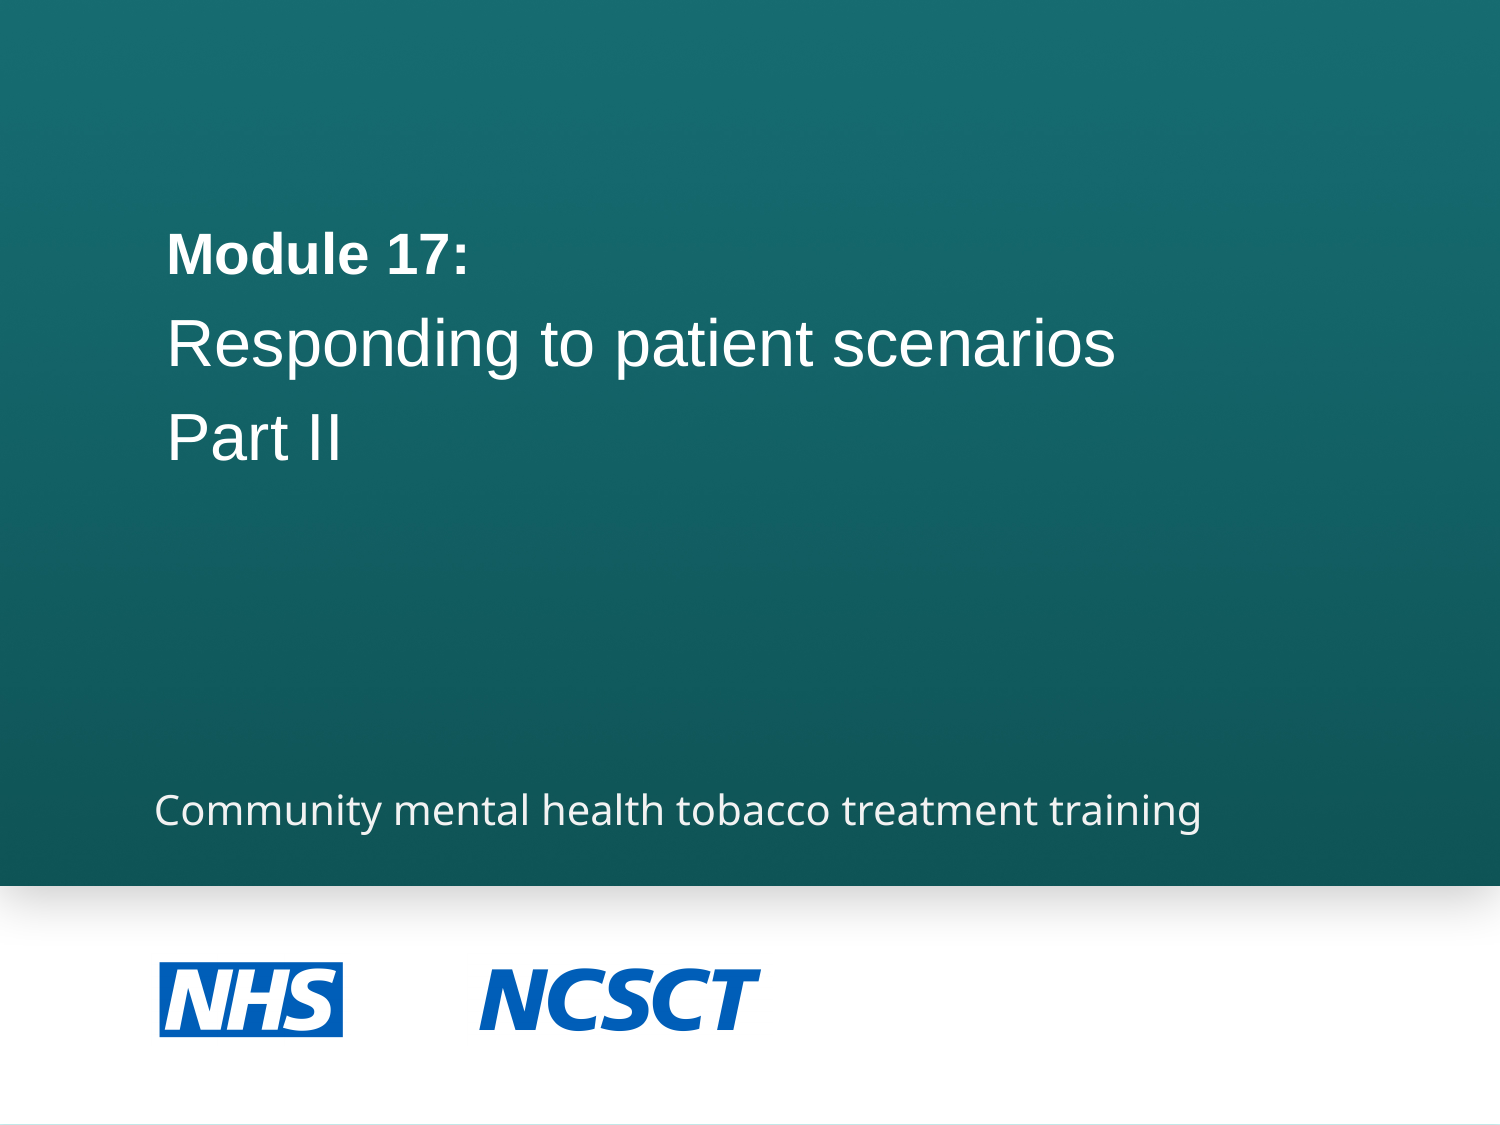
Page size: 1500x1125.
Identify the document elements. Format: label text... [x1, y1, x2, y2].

subtitle Module 17: Responding to patient scenarios Part II [151, 184, 1334, 563]
list Community mental health tobacco treatment training [138, 688, 1408, 893]
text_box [151, 953, 774, 1046]
picture [0, 0, 1500, 886]
